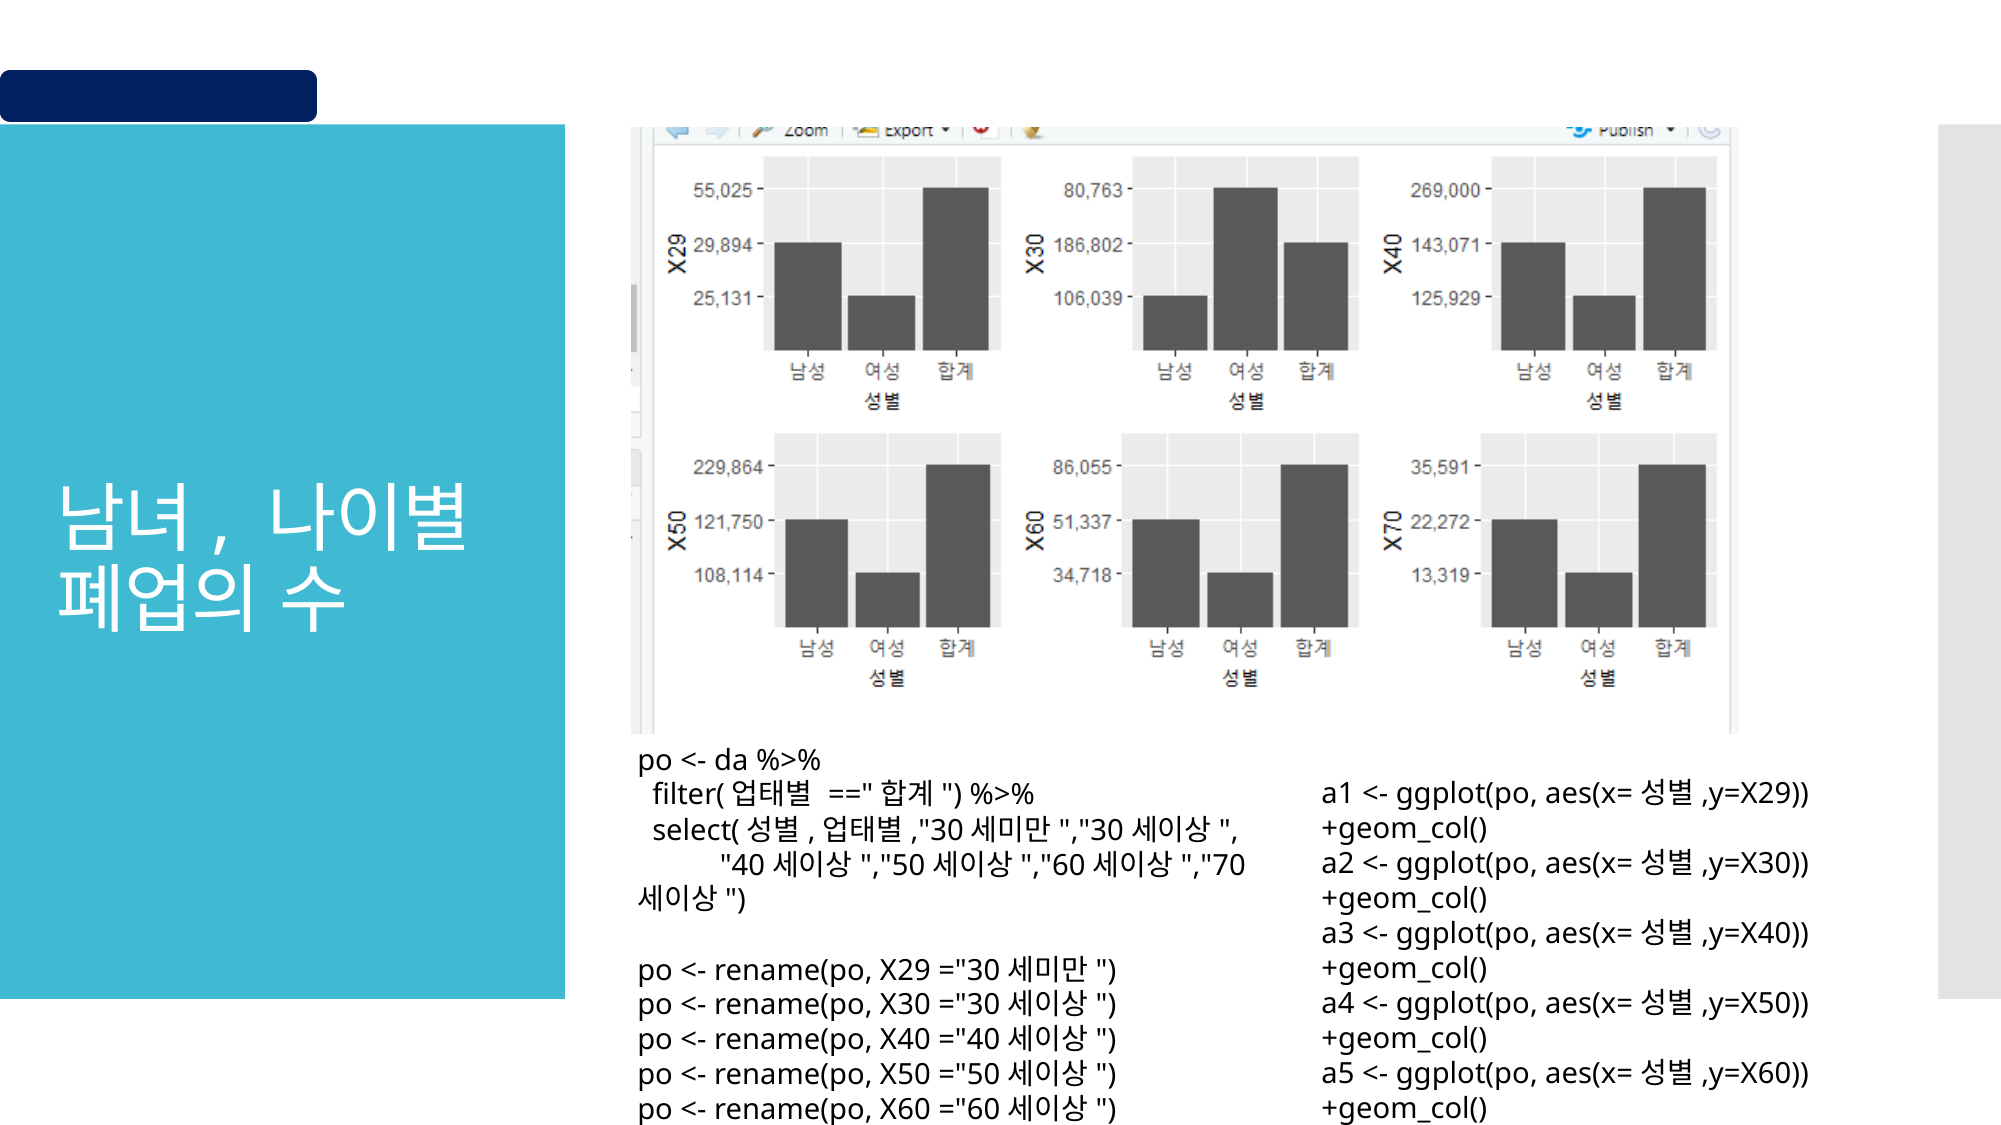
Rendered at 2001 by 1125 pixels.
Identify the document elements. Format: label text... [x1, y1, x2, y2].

text_box po <- da %>% filter(업태별 =="합계") %>% select(성별,업태별,"30세미만","30세이상", "40세이상","50세이상","60세이상","70세이상") po <- rename(po, X29 ="30세미만") po <- rename(po, X30 ="30세이상") po <- rename(po, X40 ="40세이상") po <- rename(po, X50 ="50세이상") po <- rename(po, X60 ="60세이상") po <- rename(po, X70 ="70세이상") [622, 733, 1307, 1125]
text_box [0, 69, 318, 123]
picture [630, 127, 1740, 734]
text_box a1 <- ggplot(po, aes(x=성별,y=X29))+geom_col() a2 <- ggplot(po, aes(x=성별,y=X30))+geom_col() a3 <- ggplot(po, aes(x=성별,y=X40))+geom_col() a4 <- ggplot(po, aes(x=성별,y=X50))+geom_col() a5 <- ggplot(po, aes(x=성별,y=X60))+geom_col() a6 <- ggplot(po, aes(x=성별,y=X70))+geom_col() grid.arrange(a1,a2,a3,a4,a5,a6,ncol=3,nrow=2) [1306, 766, 1924, 1125]
title 남녀, 나이별 폐업의 수 [41, 184, 525, 940]
